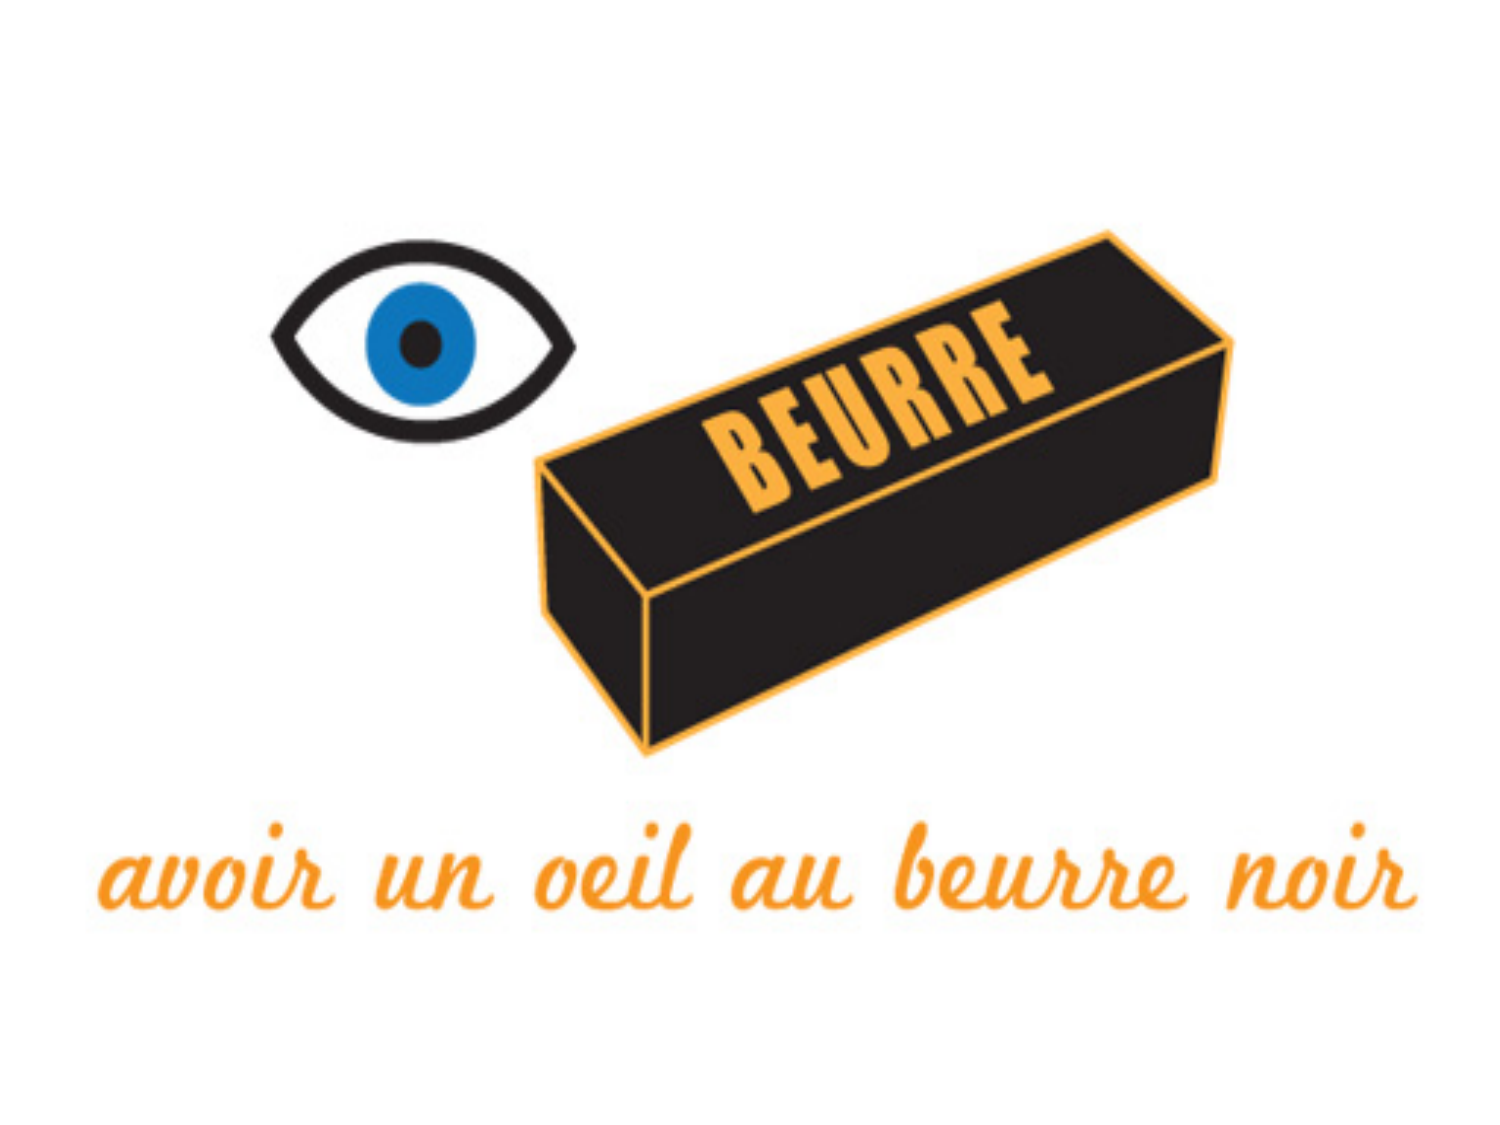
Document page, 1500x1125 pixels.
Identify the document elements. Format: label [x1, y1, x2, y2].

picture [17, 119, 1483, 977]
